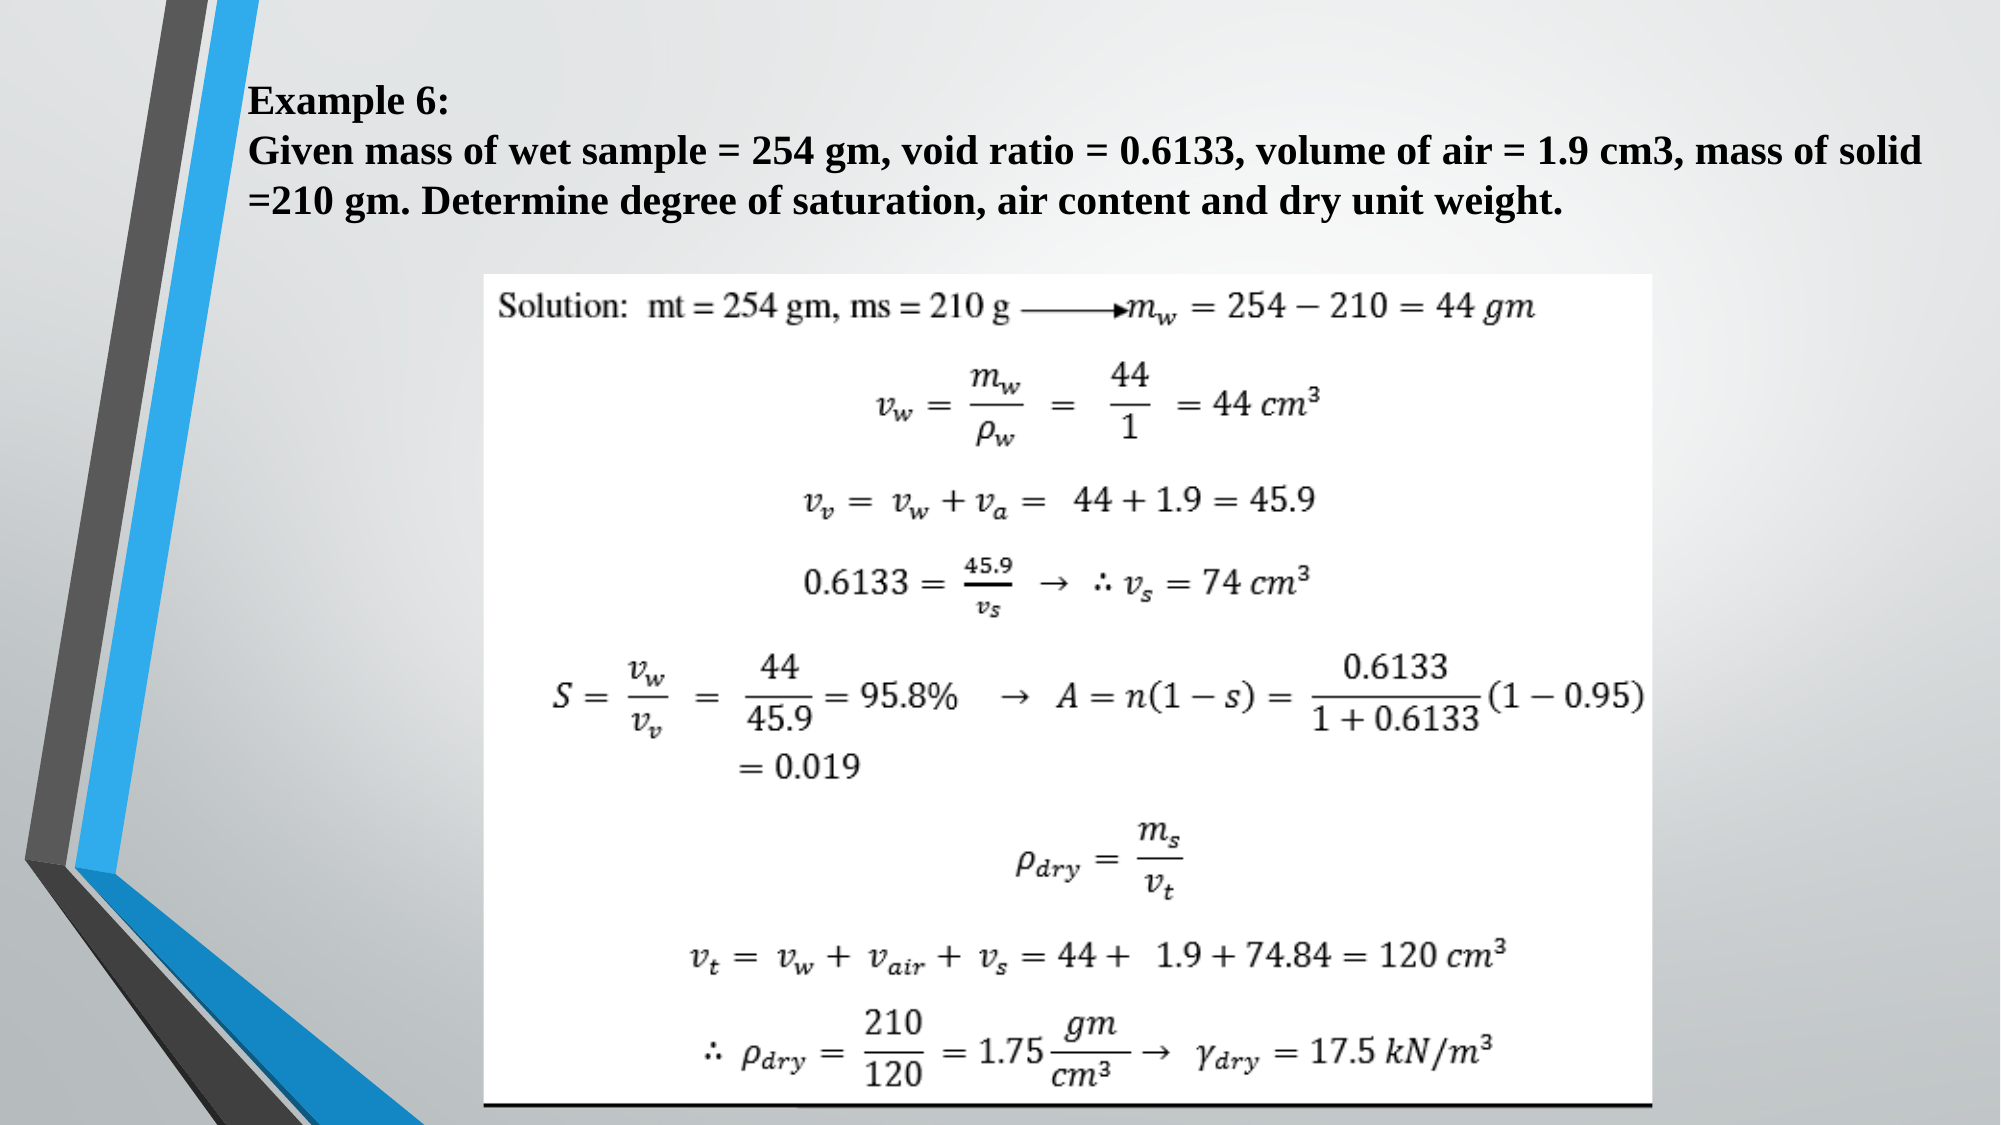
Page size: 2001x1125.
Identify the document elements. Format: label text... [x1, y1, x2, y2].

text_box Example 6: Given mass of wet sample = 254 gm, void ratio = 0.6133, volume of air = 1.9 cm3, mass of solid =210 gm. Determine degree of saturation, air content and dry unit weight. [232, 65, 1979, 231]
picture [483, 273, 1653, 1109]
